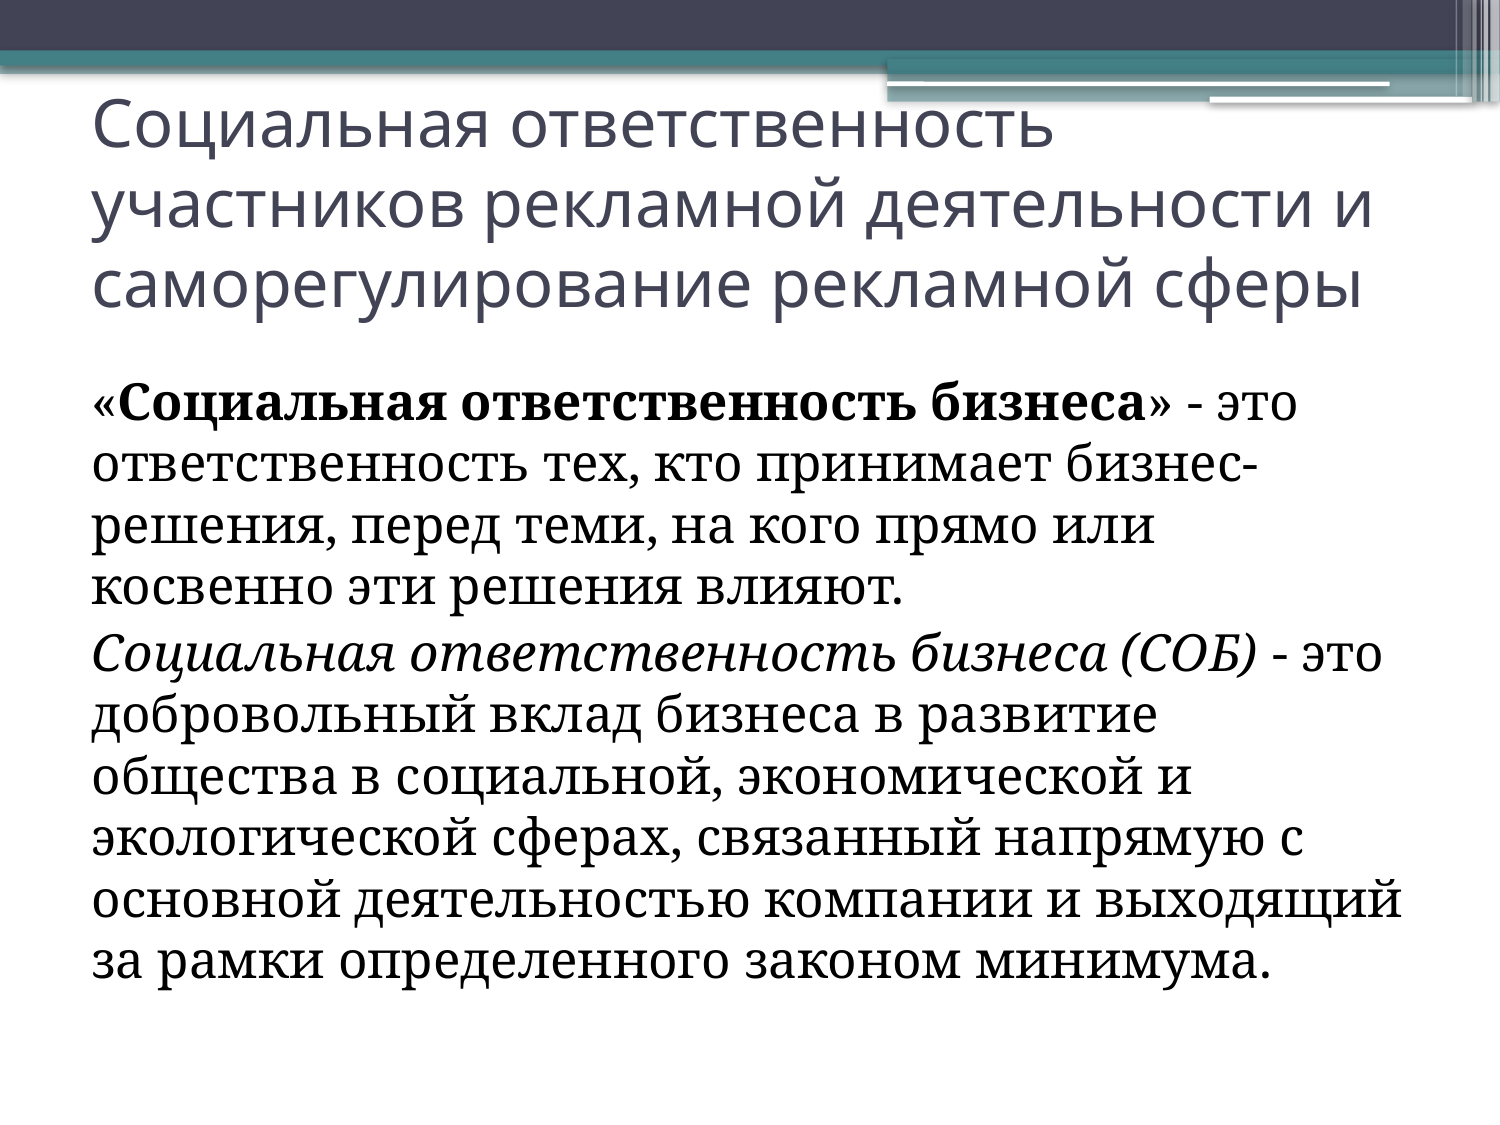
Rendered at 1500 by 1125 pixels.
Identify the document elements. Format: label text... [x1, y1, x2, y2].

list «Социальная ответственность бизнеса» - это ответственность тех, кто принимает бизнес-решения, перед теми, на кого прямо или косвенно эти решения влияют. Социальная ответственность бизнеса (СОБ) - это добровольный вклад бизнеса в развитие общества в социальной, экономической и экологической сферах, связанный напрямую с основной деятельностью компании и выходящий за рамки определенного законом минимума. [76, 361, 1425, 1005]
title Социальная ответственность участников рекламной деятельности и саморегулирование рекламной сферы [76, 113, 1427, 289]
